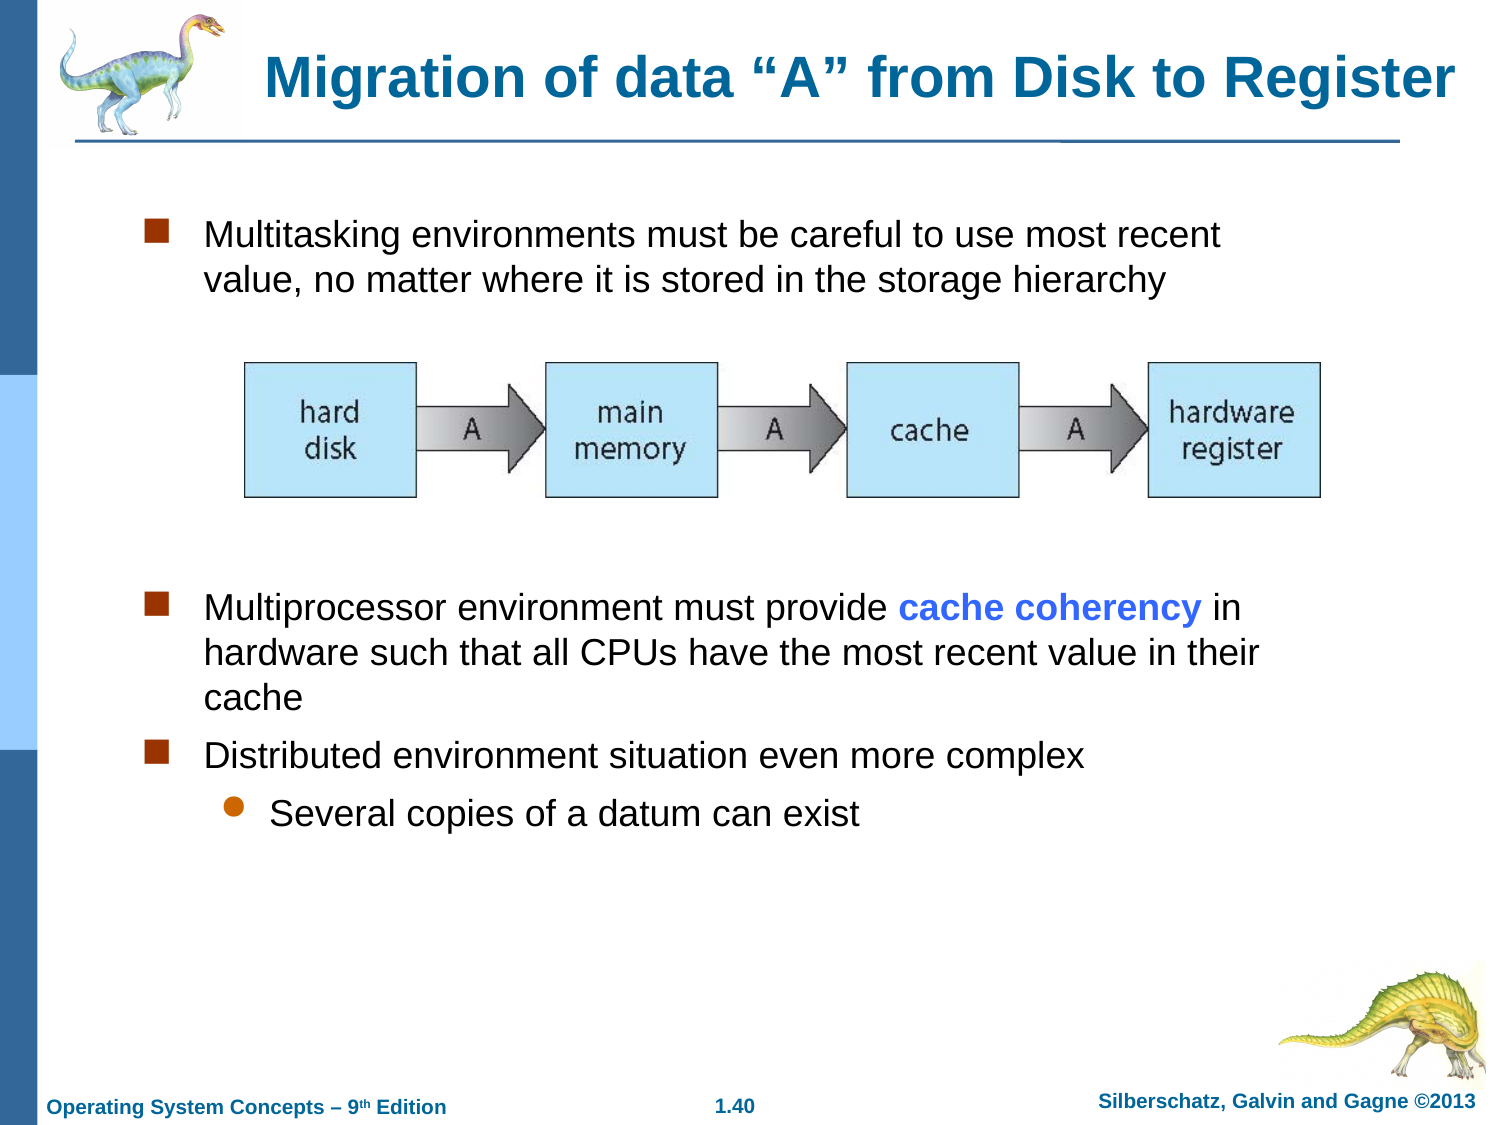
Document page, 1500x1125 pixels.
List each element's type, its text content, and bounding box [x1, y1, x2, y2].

picture [1275, 959, 1486, 1090]
title Migration of data “A” from Disk to Register [185, 22, 1500, 118]
list Multitasking environments must be careful to use most recent value, no matter where it is stored in the storage hierarchy Multiprocessor environment must provide cache coherency in hardware such that all CPUs have the most recent value in their cache Distributed environment situation even more complex Several copies of a datum can exist [132, 202, 1346, 946]
picture [244, 362, 1322, 498]
picture [46, 0, 243, 149]
